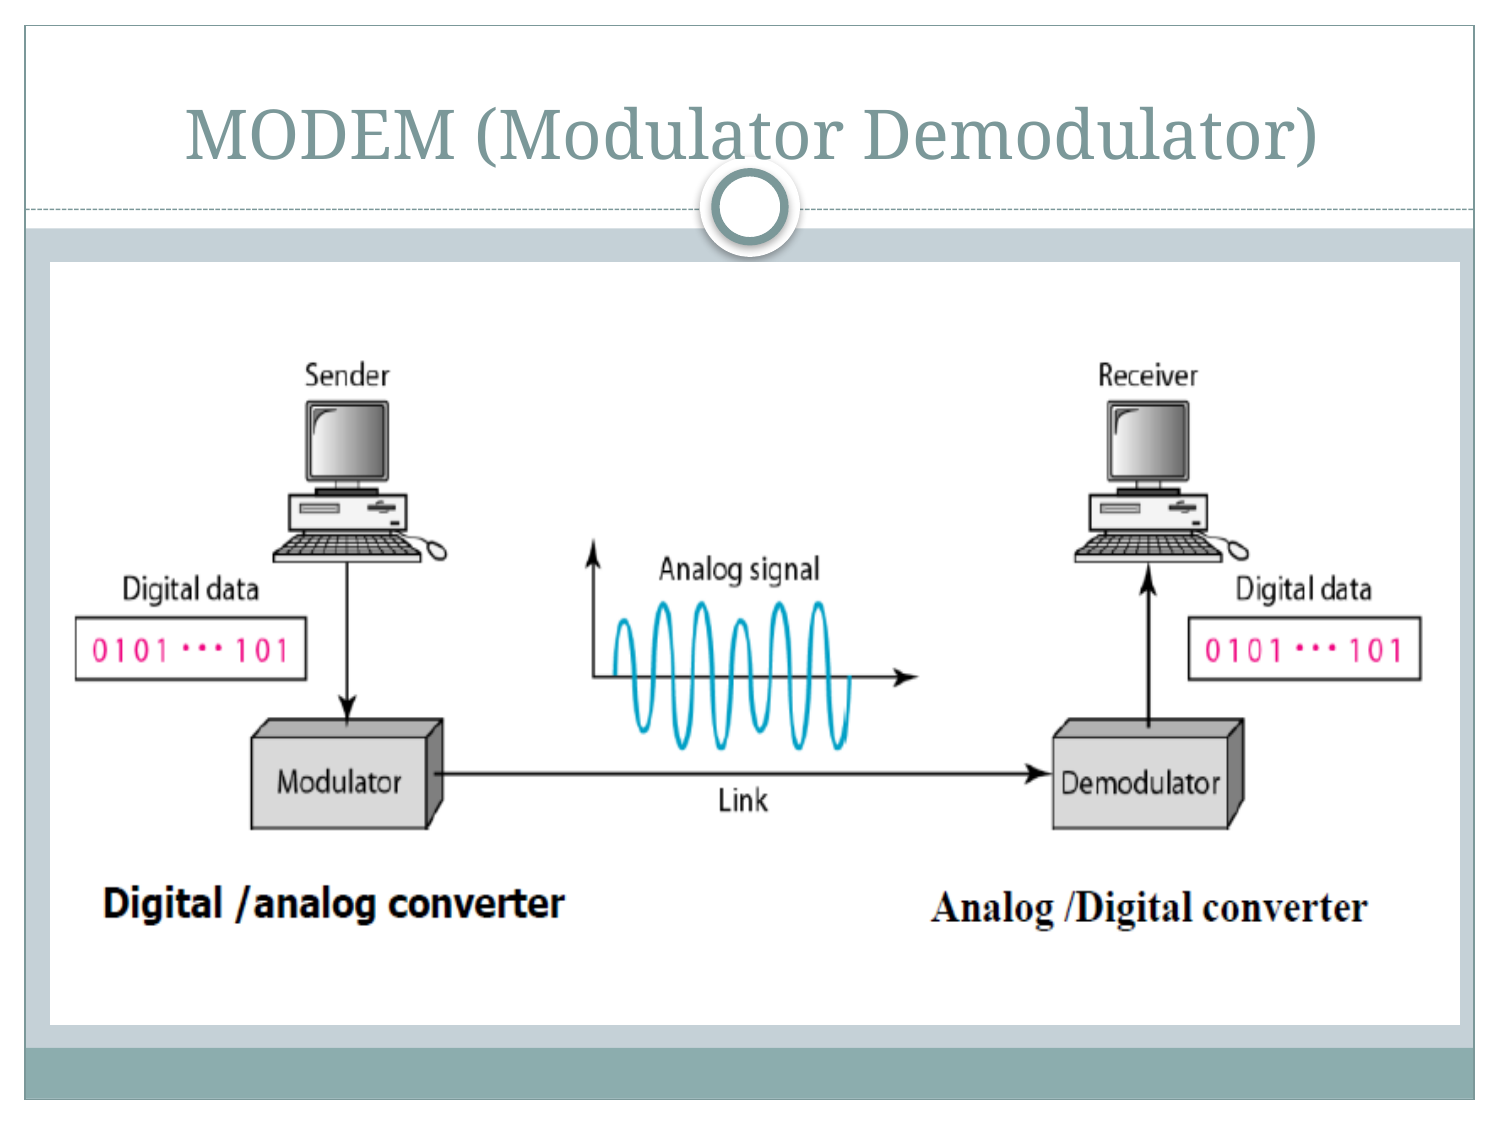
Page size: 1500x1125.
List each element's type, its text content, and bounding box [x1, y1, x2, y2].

picture [49, 262, 1460, 1026]
title MODEM (Modulator Demodulator) [100, 37, 1406, 181]
